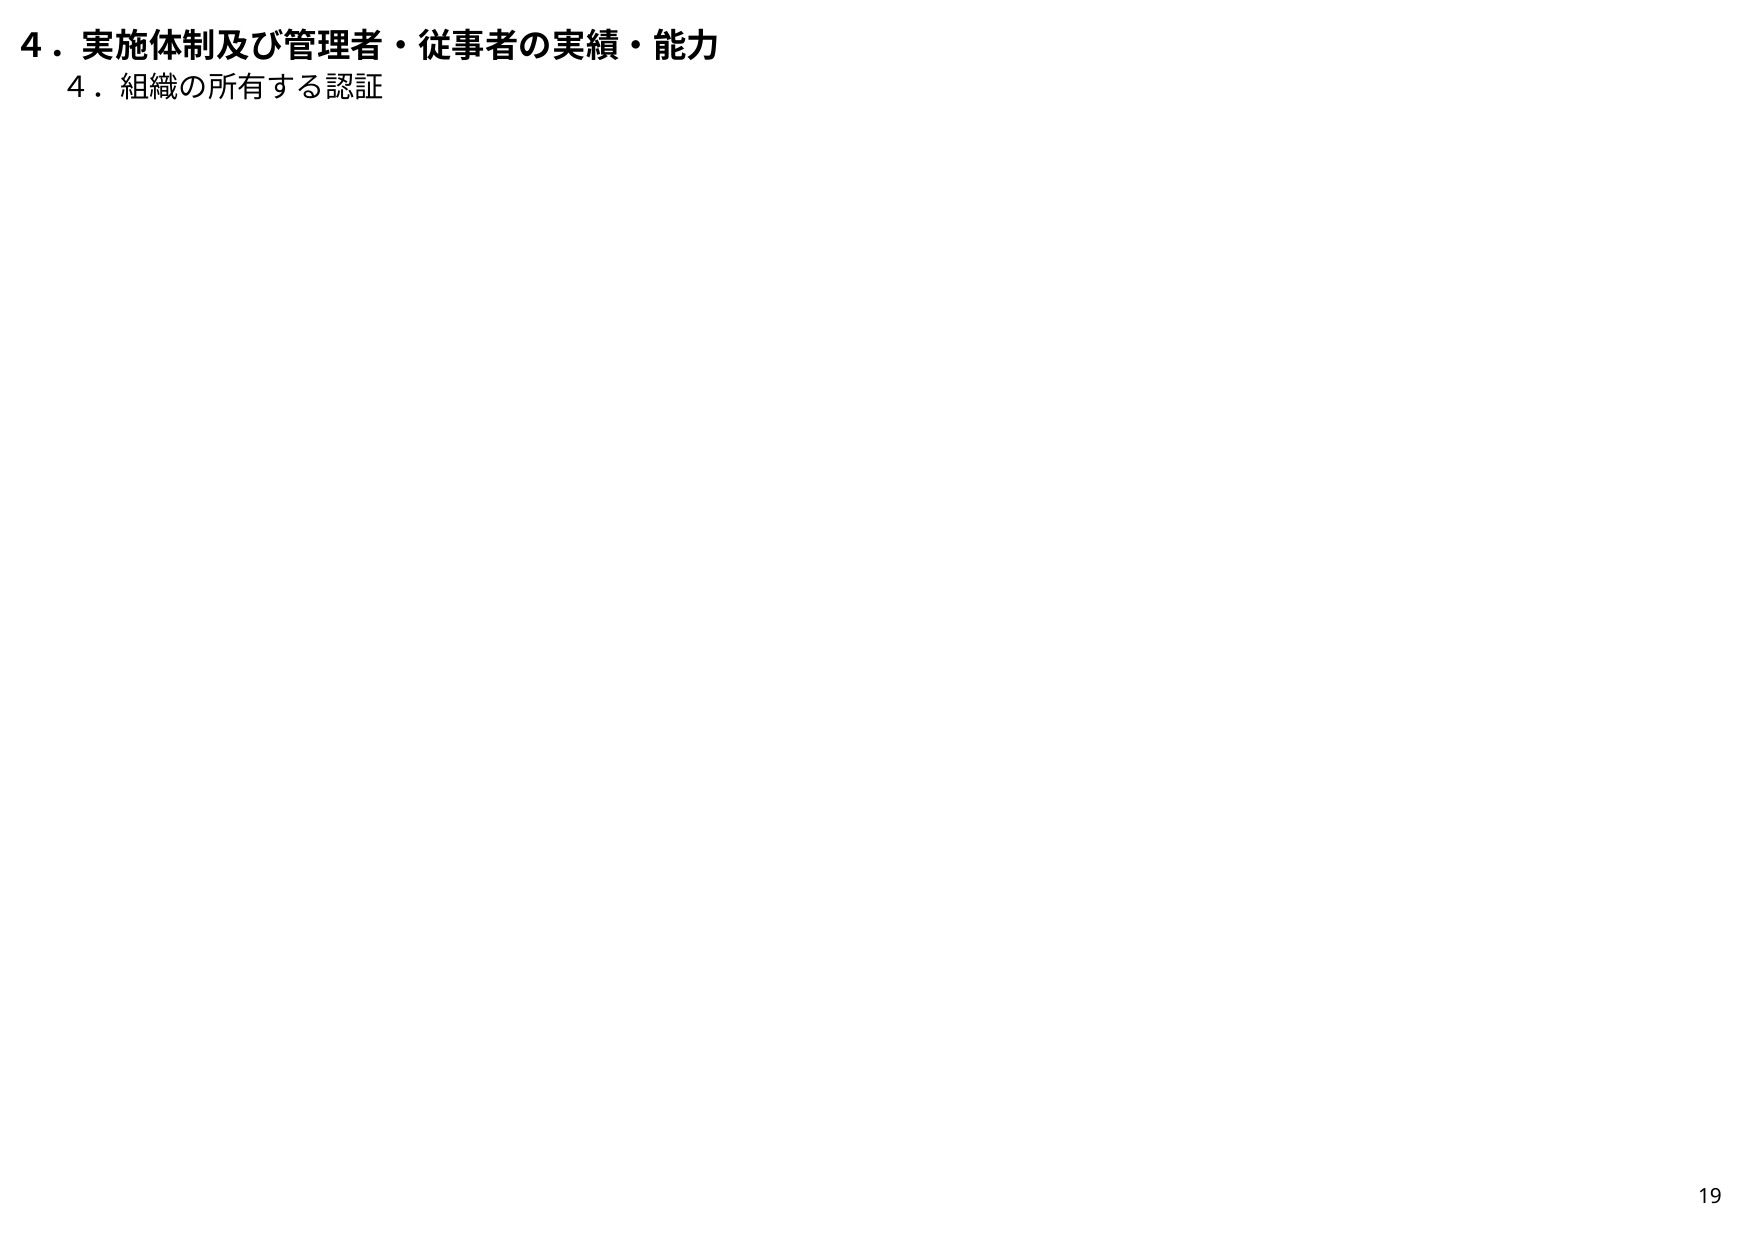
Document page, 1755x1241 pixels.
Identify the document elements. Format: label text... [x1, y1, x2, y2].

title ４．実施体制及び管理者・従事者の実績・能力 [14, 29, 1739, 66]
list ４．組織の所有する認証 [61, 67, 1739, 104]
